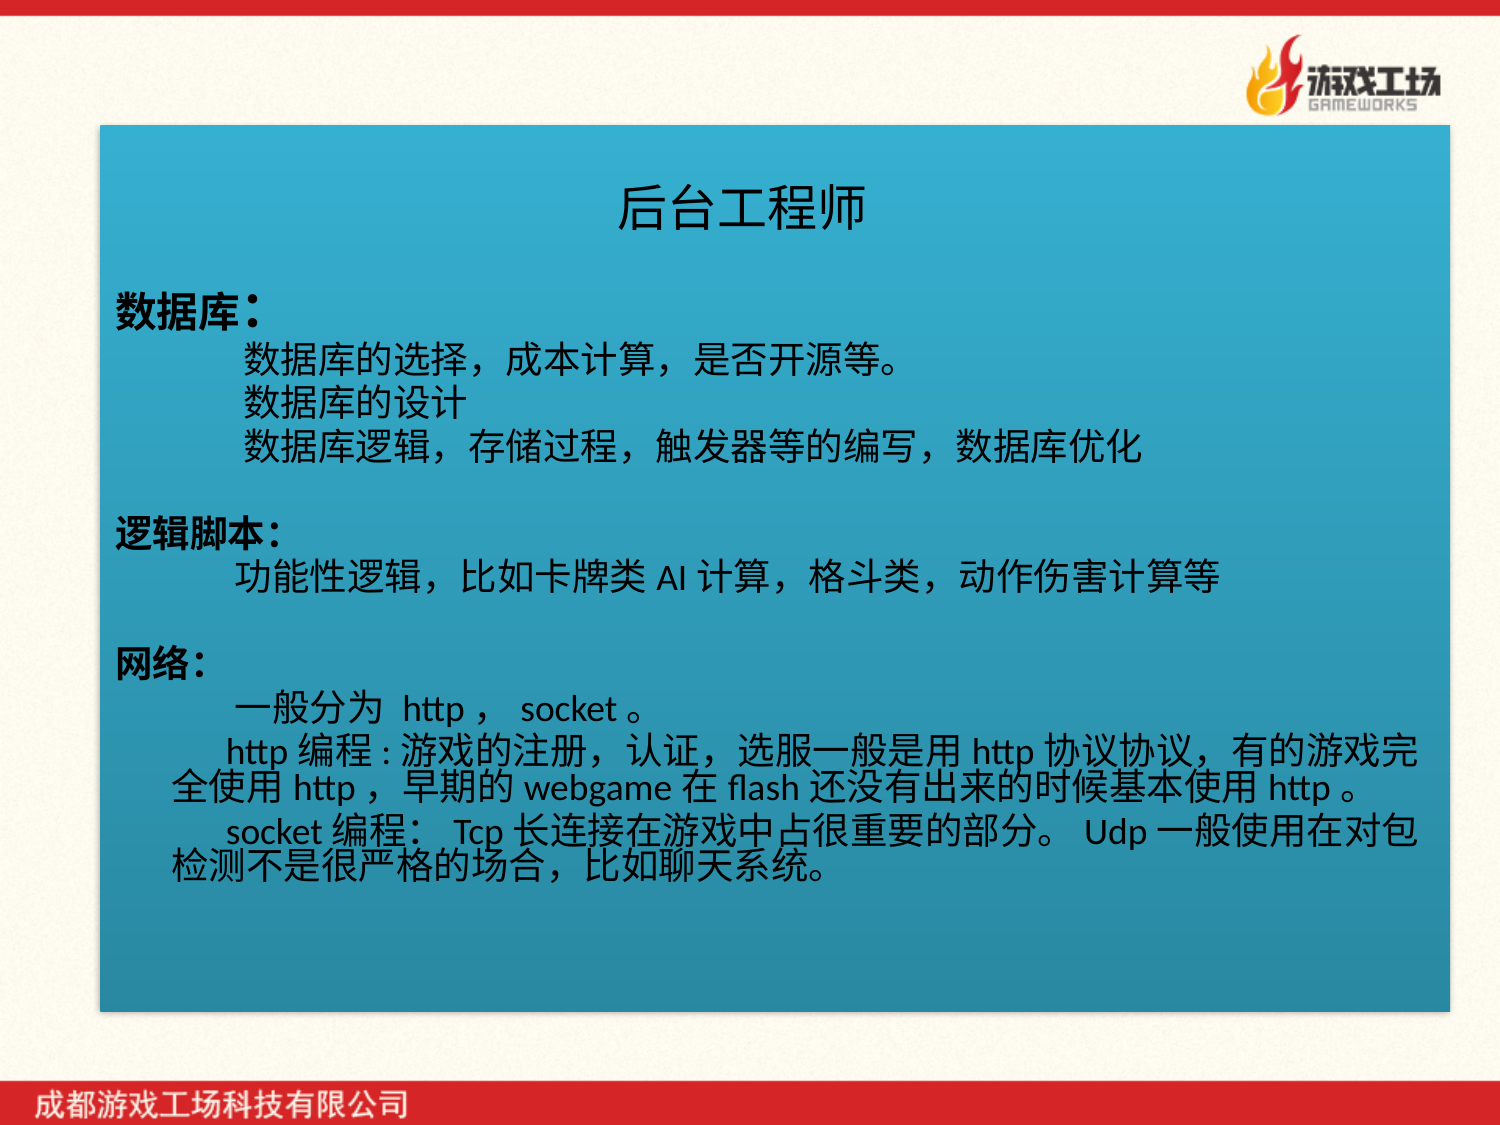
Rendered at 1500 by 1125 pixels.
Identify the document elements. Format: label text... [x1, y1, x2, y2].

slide_number 7 [1074, 1042, 1425, 1103]
picture [0, 0, 1500, 1125]
text_box 后台工程师 数据库： 数据库的选择，成本计算，是否开源等。 数据库的设计 数据库逻辑，存储过程，触发器等的编写，数据库优化 逻辑脚本： 功能性逻辑，比如卡牌类AI计算，格斗类，动作伤害计算等 网络： 一般分为 http，socket。 http编程:游戏的注册，认证，选服一般是用http协议协议，有的游戏完全使用http，早期的webgame在flash还没有出来的时候基本使用http。 socket编程：Tcp长连接在游戏中占很重要的部分。Udp一般使用在对包检测不是很严格的场合，比如聊天系统。 [100, 125, 1451, 1012]
